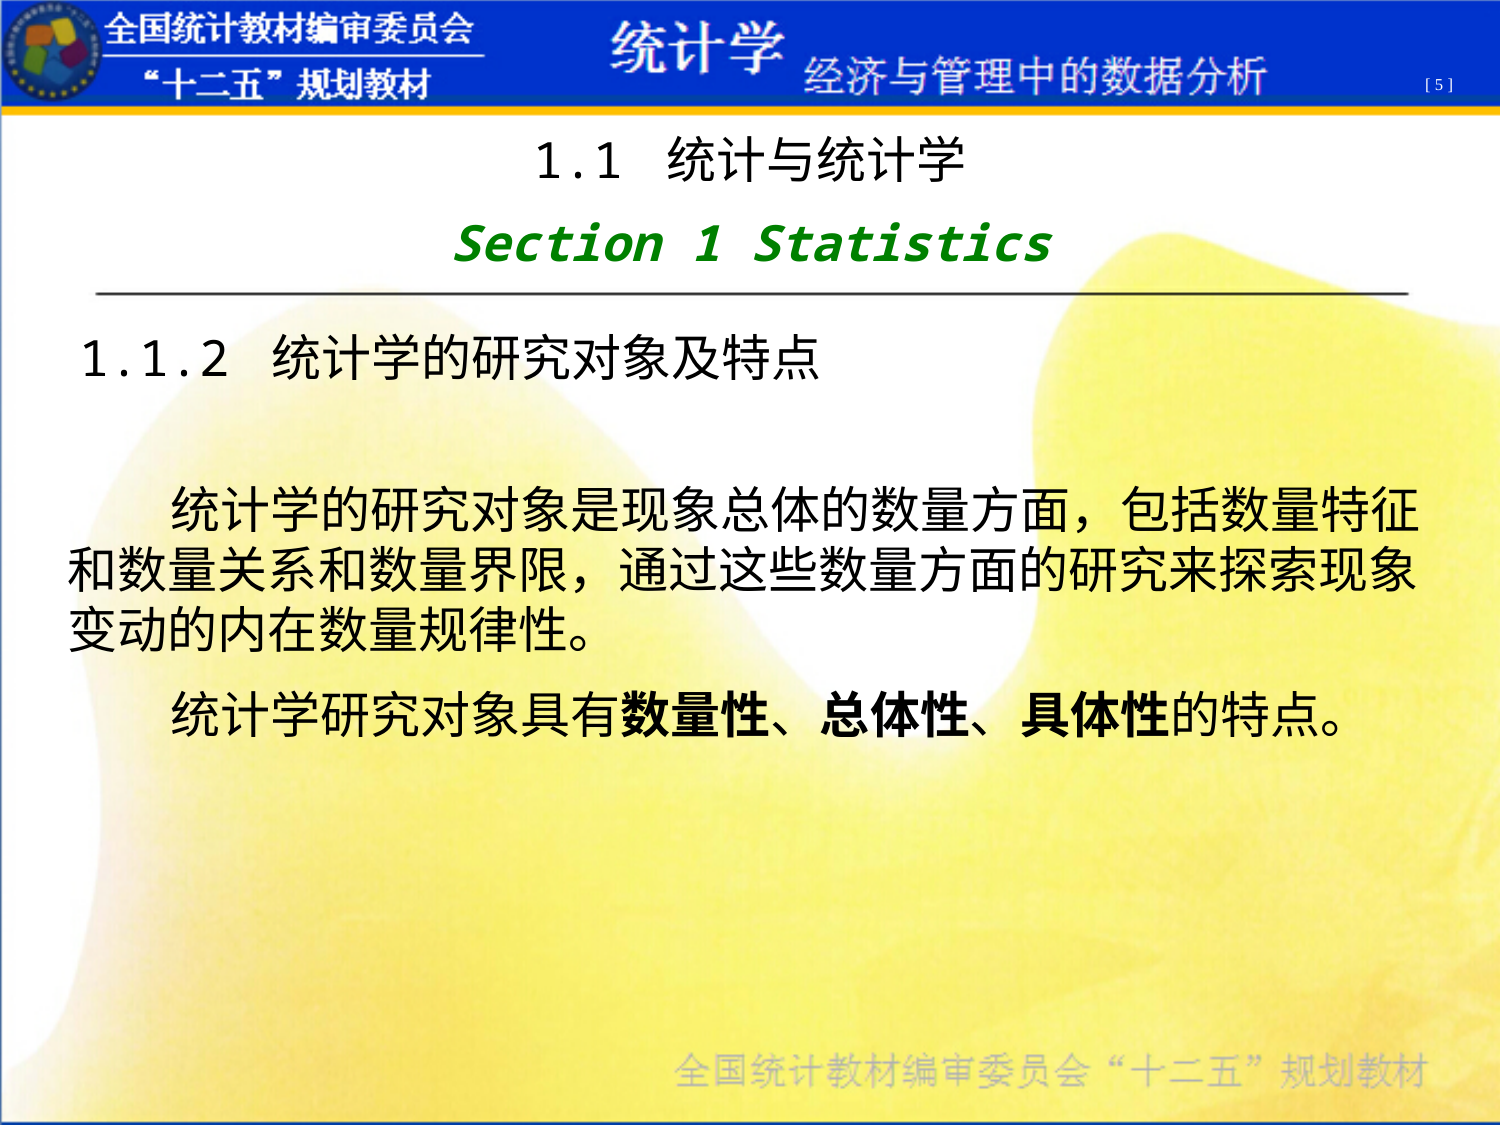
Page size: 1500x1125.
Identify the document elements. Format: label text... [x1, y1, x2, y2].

text_box 统计学的研究对象是现象总体的数量方面，包括数量特征和数量关系和数量界限，通过这些数量方面的研究来探索现象变动的内在数量规律性。 统计学研究对象具有数量性、总体性、具体性的特点。 [53, 470, 1471, 751]
text_box Section 1 Statistics [64, 203, 1436, 279]
picture [0, 0, 1500, 1125]
text_box 1.1 统计与统计学 [64, 121, 1436, 196]
text_box [ 5 ] [1364, 66, 1468, 142]
text_box 1.1.2 统计学的研究对象及特点 [64, 319, 1447, 394]
